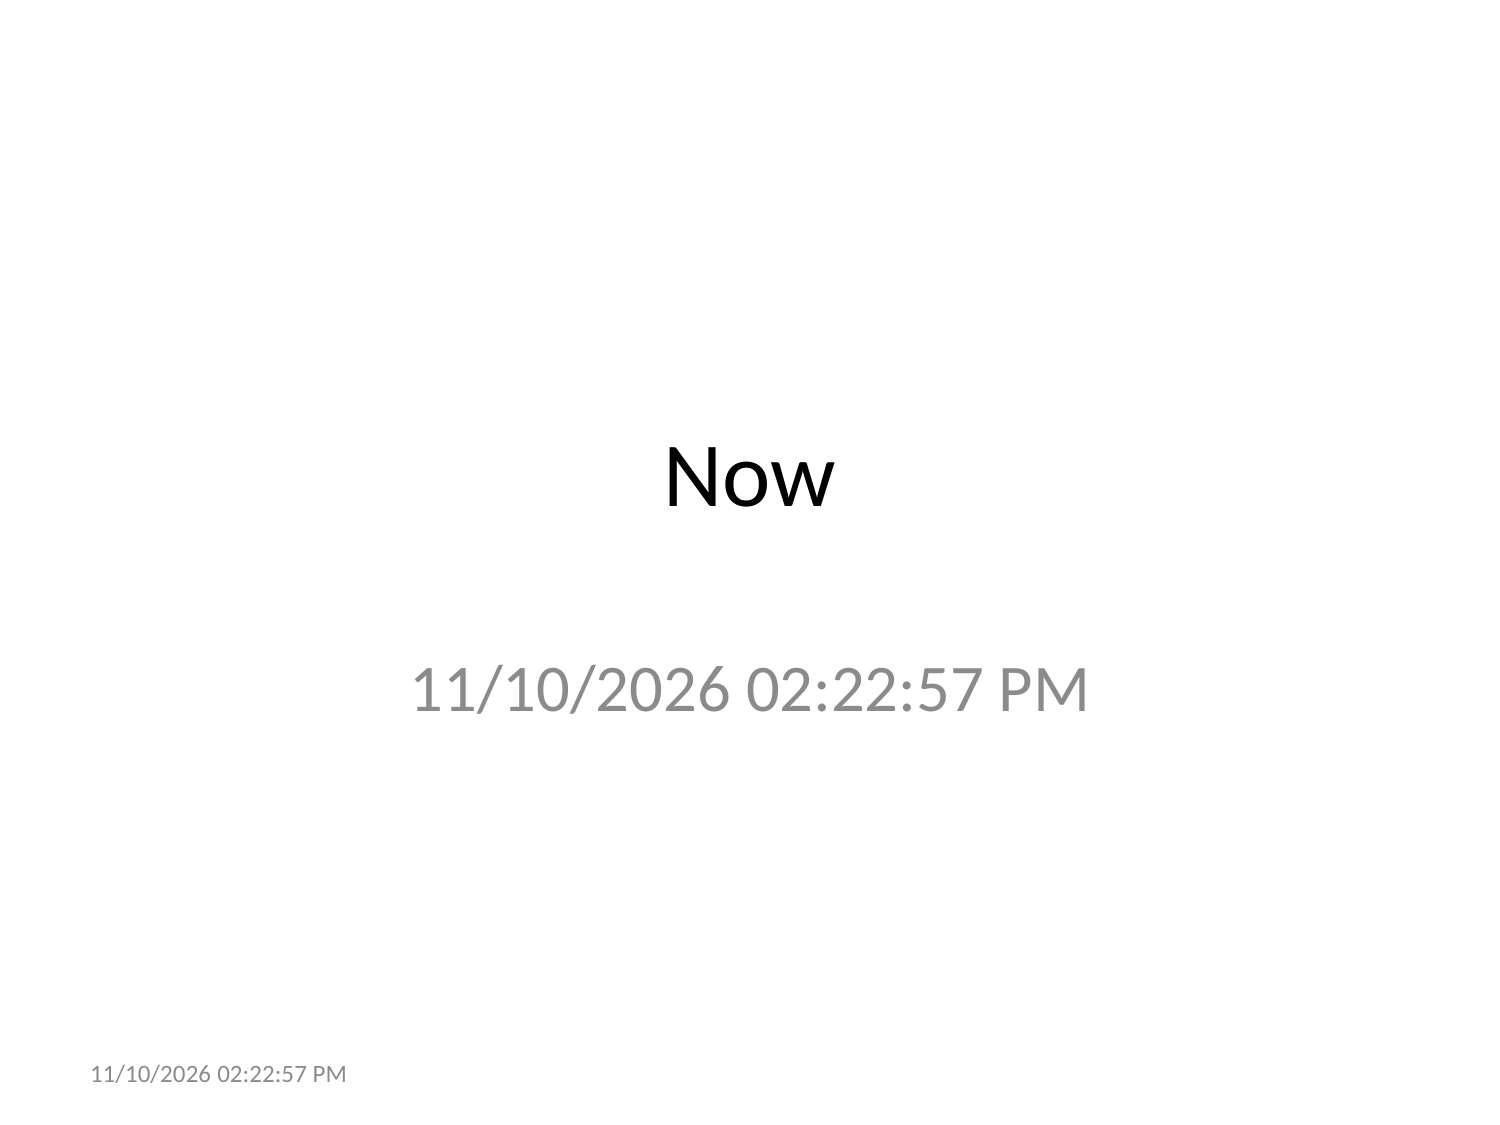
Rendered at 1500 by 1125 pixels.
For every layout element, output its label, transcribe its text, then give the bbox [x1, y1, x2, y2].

title Now [112, 349, 1388, 591]
subtitle 2011-12-19 10:20:04 AM [225, 637, 1275, 925]
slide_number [75, 1042, 425, 1103]
